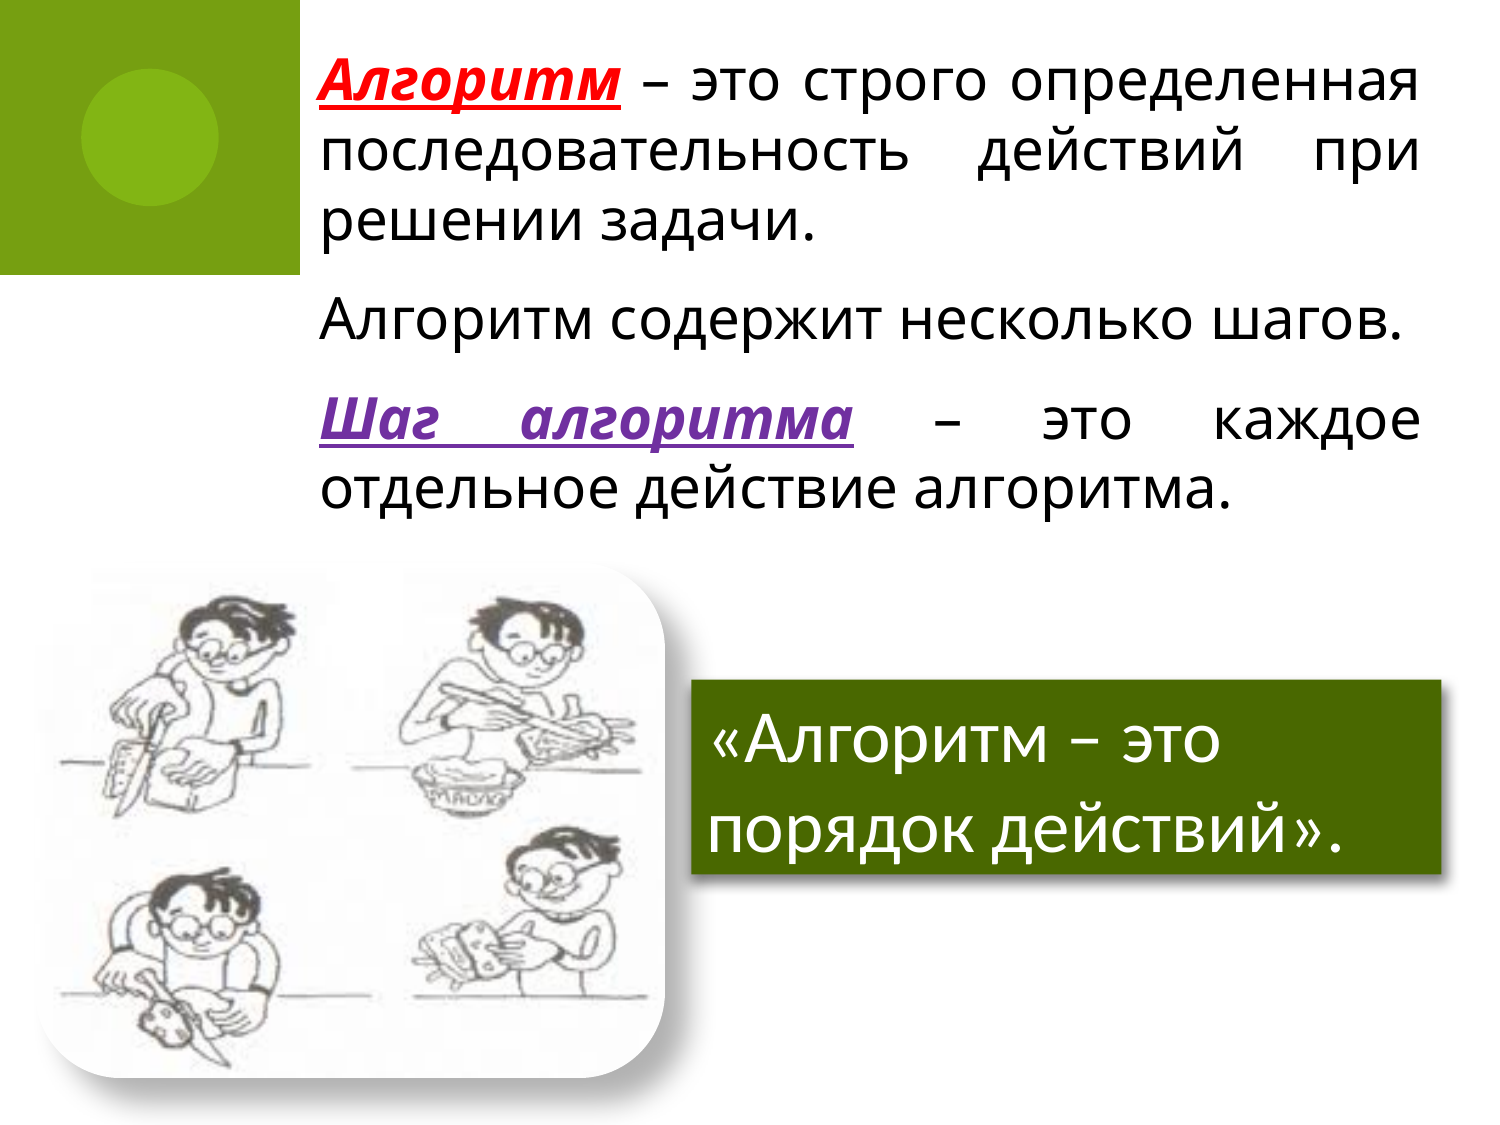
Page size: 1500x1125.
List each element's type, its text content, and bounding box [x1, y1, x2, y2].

text_box Алгоритм – это строго определенная последовательность действий при решении задачи. Алгоритм содержит несколько шагов. Шаг алгоритма – это каждое отдельное действие алгоритма. [304, 35, 1437, 529]
picture [34, 562, 666, 1079]
text_box «Алгоритм – это порядок действий». [691, 679, 1442, 875]
